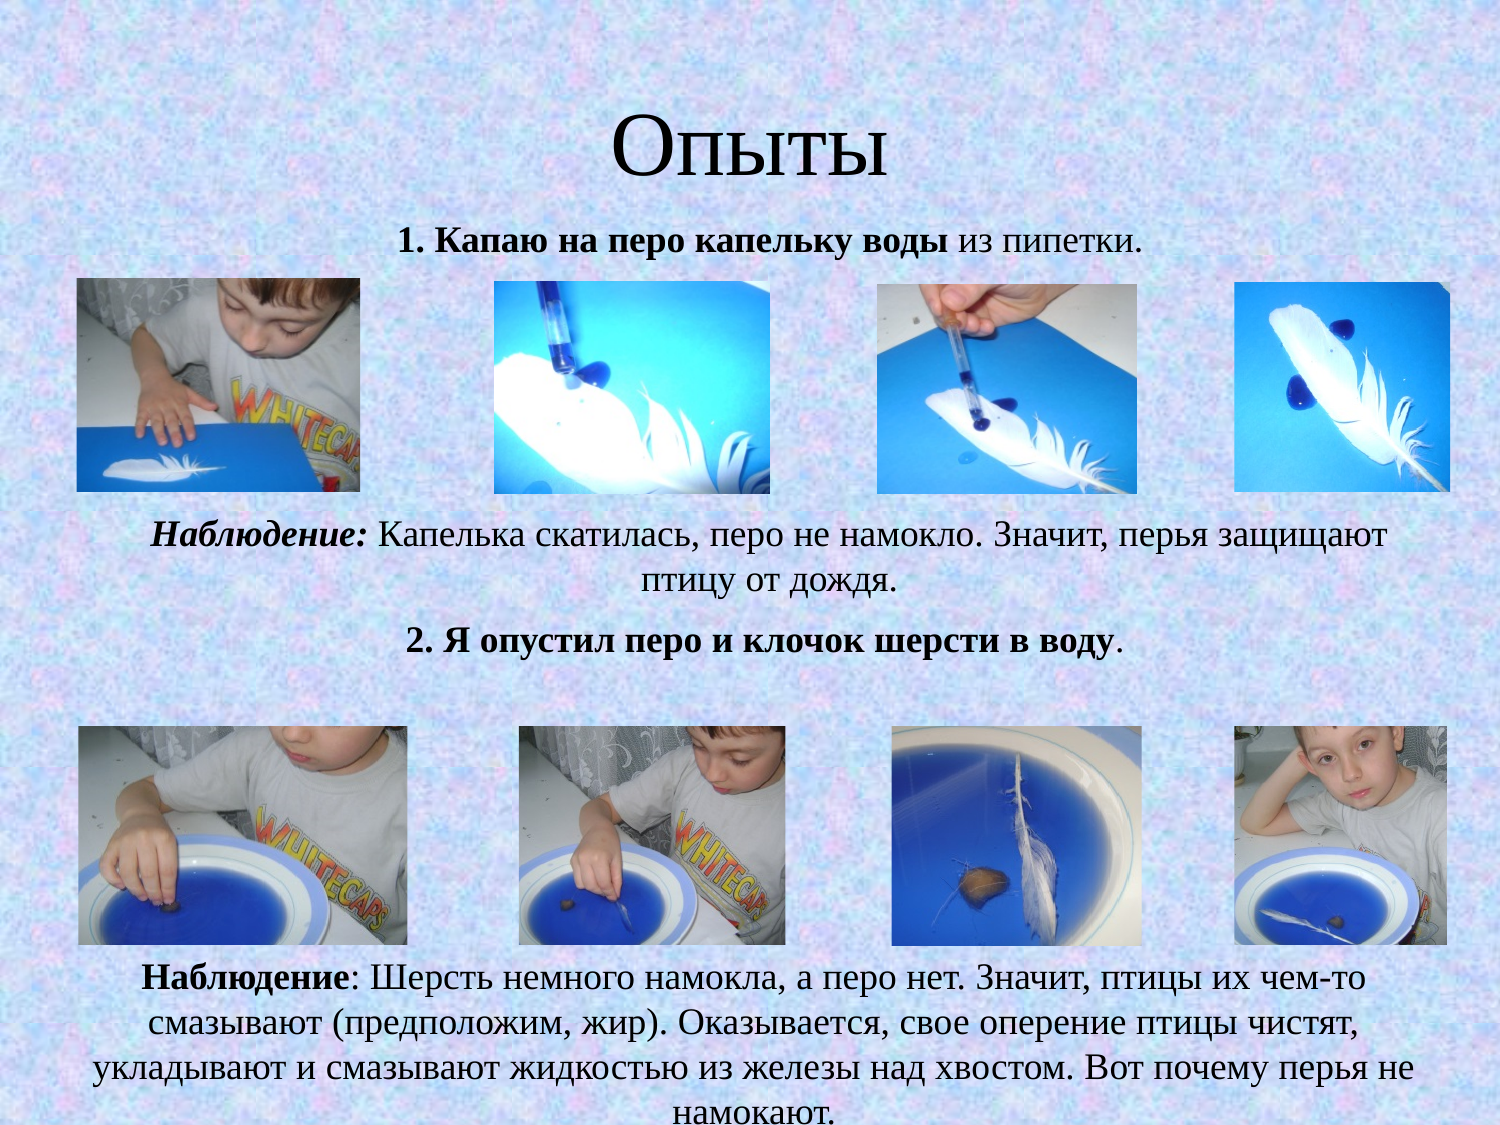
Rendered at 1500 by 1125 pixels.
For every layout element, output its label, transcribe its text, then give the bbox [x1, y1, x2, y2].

text_box 2. Я опустил перо и клочок шерсти в воду. [258, 607, 1282, 668]
text_box Наблюдение: Шерсть немного намокла, а перо нет. Значит, птицы их чем-то смазывают (предположим, жир). Оказывается, свое оперение птицы чистят, укладывают и смазывают жидкостью из железы над хвостом. Вот почему перья не намокают. [74, 944, 1435, 1125]
picture [0, 0, 1500, 1125]
text_box 1. Капаю на перо капельку воды из пипетки. [138, 208, 1403, 268]
text_box Наблюдение: Капелька скатилась, перо не намокло. Значит, перья защищают птицу от дождя. [89, 501, 1450, 607]
title Опыты [75, 45, 1425, 233]
